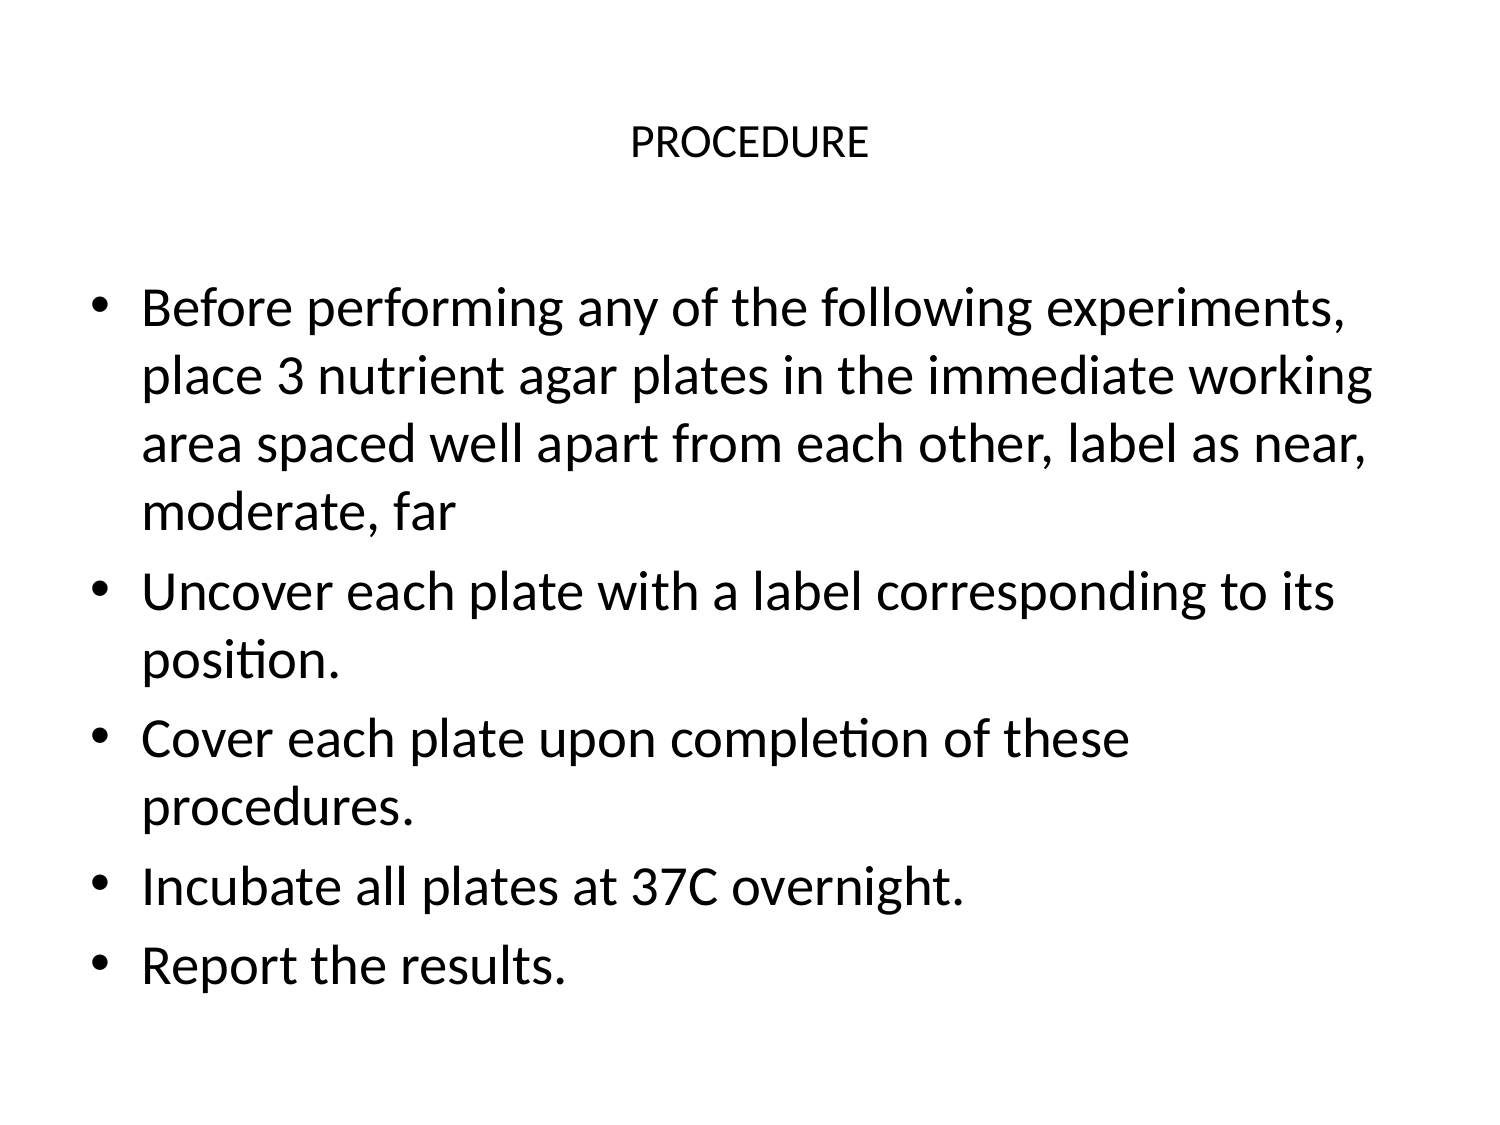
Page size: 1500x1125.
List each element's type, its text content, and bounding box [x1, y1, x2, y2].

title PROCEDURE [75, 45, 1425, 233]
list Before performing any of the following experiments, place 3 nutrient agar plates in the immediate working area spaced well apart from each other, label as near, moderate, far Uncover each plate with a label corresponding to its position. Cover each plate upon completion of these procedures. Incubate all plates at 37C overnight. Report the results. [75, 262, 1425, 1005]
